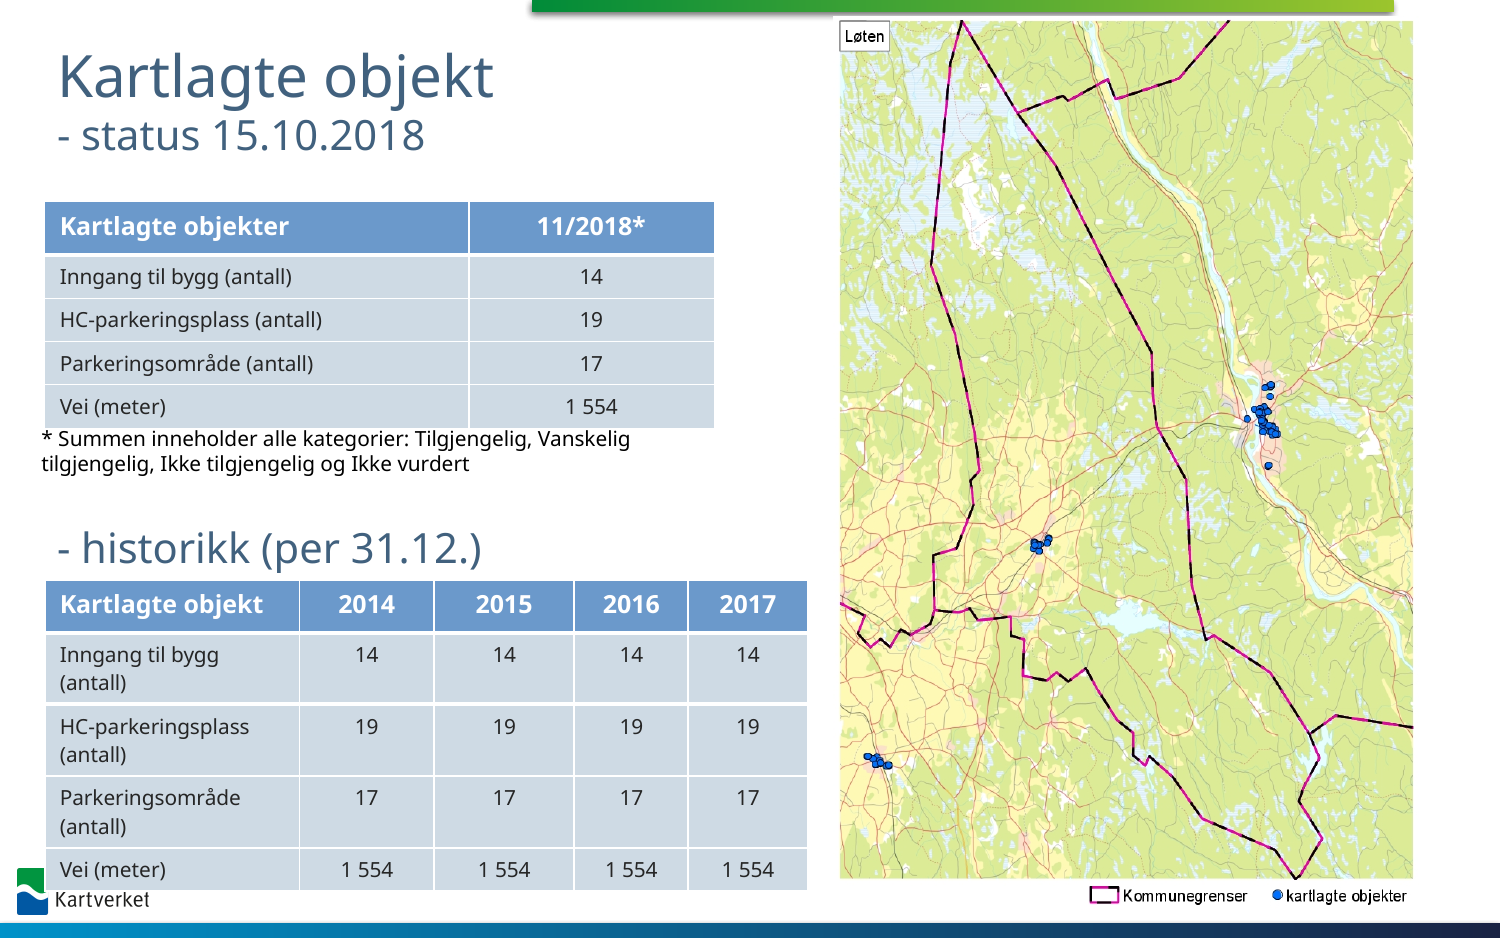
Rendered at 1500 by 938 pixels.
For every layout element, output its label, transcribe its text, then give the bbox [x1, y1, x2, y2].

table_cell 17 [300, 777, 433, 847]
table_cell 17 [689, 777, 807, 847]
table_cell Parkeringsområde (antall) [46, 777, 299, 847]
table_header Kartlagte objekter [45, 202, 468, 253]
text_box * Summen inneholder alle kategorier: Tilgjengelig, Vanskelig tilgjengelig, Ikke tilgjengelig og Ikke vurdert [26, 417, 711, 483]
table_cell 19 [470, 299, 714, 341]
text_box Kartlagte objekt - status 15.10.2018 [42, 24, 828, 167]
text_box - historikk (per 31.12.) [42, 496, 828, 580]
table_cell 14 [575, 635, 687, 702]
table_cell Inngang til bygg (antall) [46, 635, 299, 702]
table_cell 1 554 [575, 849, 687, 890]
table_cell 17 [575, 777, 687, 847]
table_cell 1 554 [300, 849, 433, 890]
table_cell 14 [300, 635, 433, 702]
picture [833, 16, 1419, 913]
table_header 2014 [300, 581, 433, 631]
table_cell Inngang til bygg (antall) [45, 257, 468, 298]
table_cell 19 [575, 706, 687, 775]
table_header 11/2018* [470, 202, 714, 253]
table_cell 14 [689, 635, 807, 702]
table_cell Vei (meter) [46, 849, 299, 890]
table_cell 19 [435, 706, 573, 775]
table_cell 14 [435, 635, 573, 702]
table_cell 17 [435, 777, 573, 847]
table_cell 1 554 [689, 849, 807, 890]
table_cell 1 554 [435, 849, 573, 890]
table_cell 19 [689, 706, 807, 775]
table_cell 19 [300, 706, 433, 775]
table_header 2015 [435, 581, 573, 631]
table_cell HC-parkeringsplass (antall) [45, 299, 468, 341]
table_cell HC-parkeringsplass (antall) [46, 706, 299, 775]
table_header 2017 [689, 581, 807, 631]
table_cell 17 [470, 342, 714, 384]
table_header 2016 [575, 581, 687, 631]
table_cell 1 554 [470, 385, 714, 428]
table_cell 14 [470, 257, 714, 298]
table_cell Parkeringsområde (antall) [45, 342, 468, 384]
table_cell Vei (meter) [45, 385, 468, 417]
table_header Kartlagte objekt [46, 581, 299, 631]
